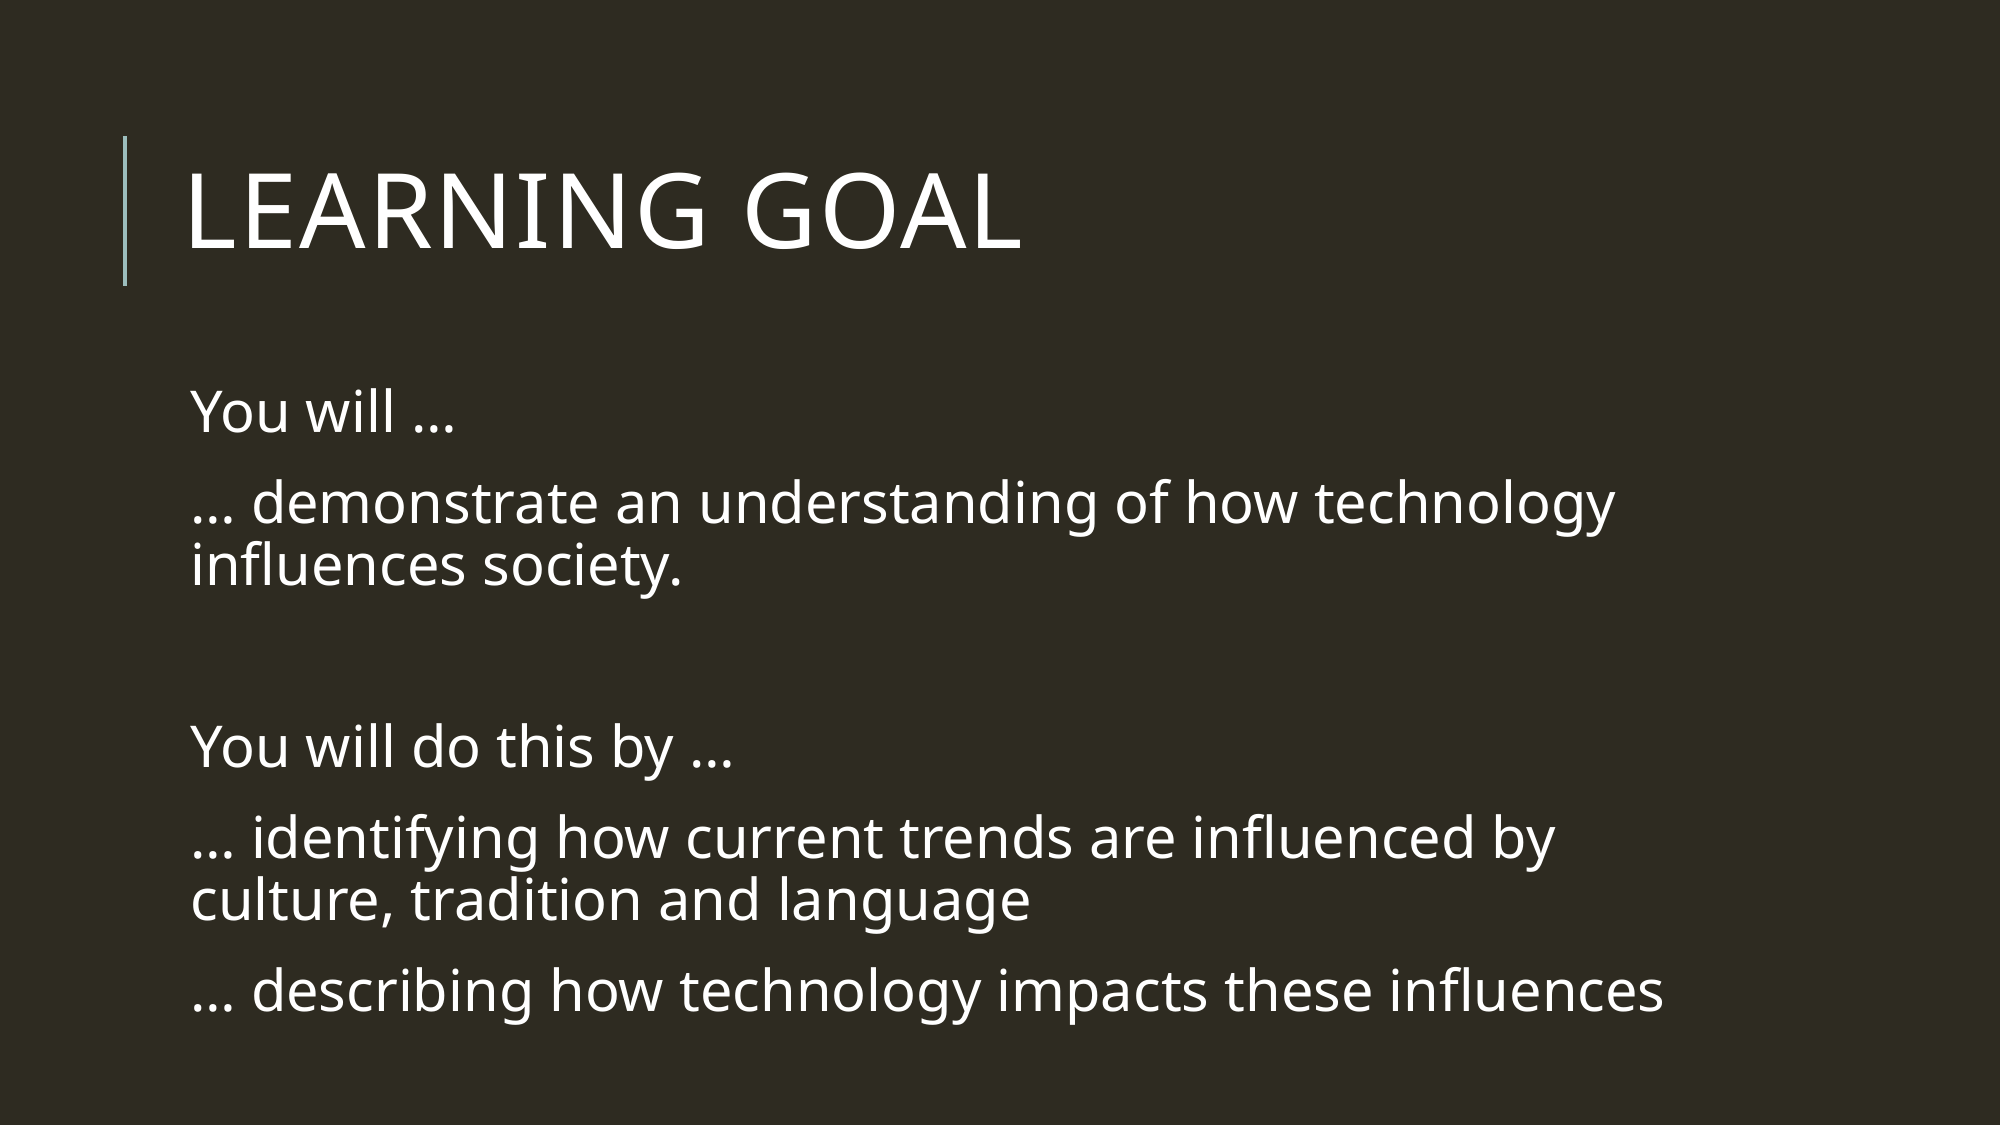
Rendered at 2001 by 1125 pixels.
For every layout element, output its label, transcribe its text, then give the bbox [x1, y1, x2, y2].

list You will … … demonstrate an understanding of how technology influences society. You will do this by … … identifying how current trends are influenced by culture, tradition and language … describing how technology impacts these influences [168, 375, 1763, 1035]
title Learning goal [168, 96, 1763, 342]
